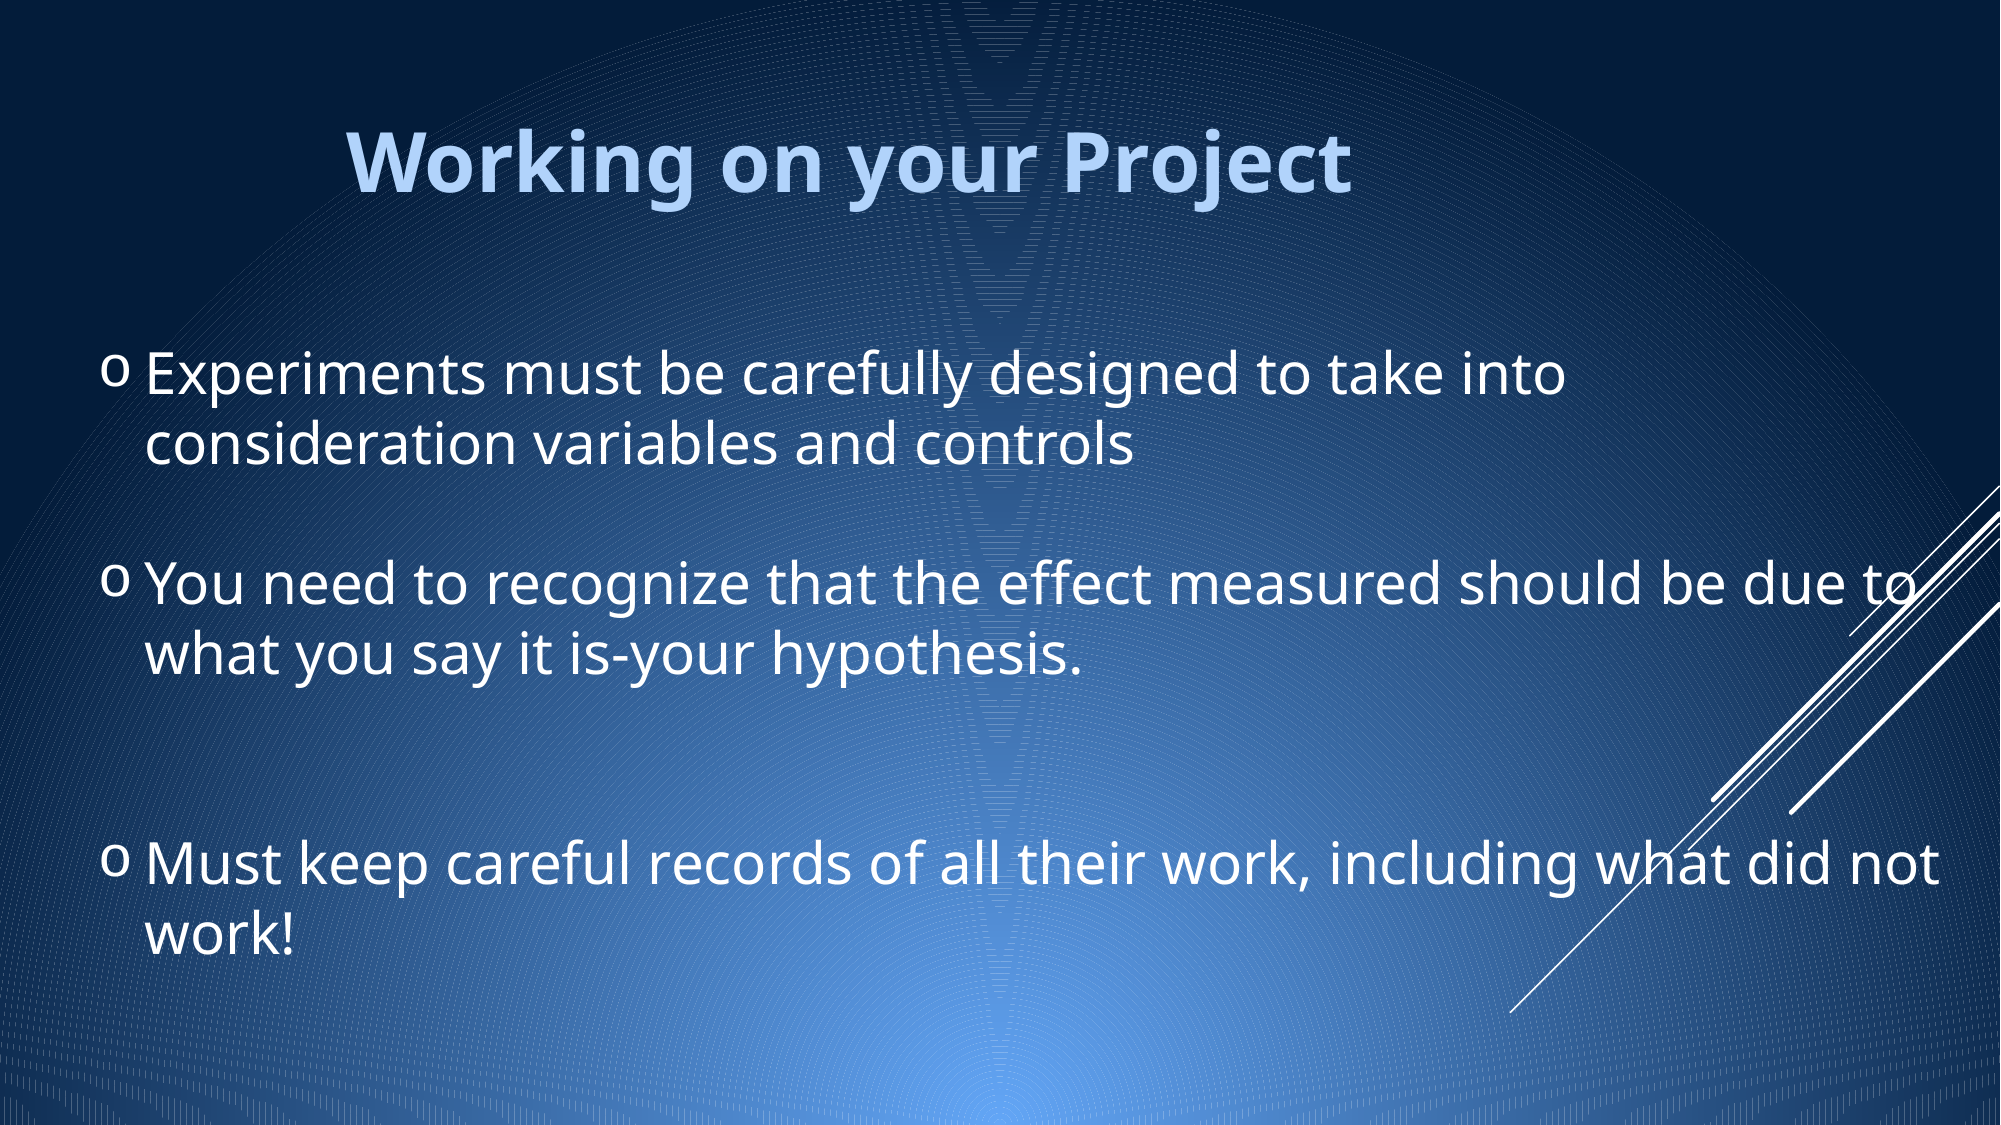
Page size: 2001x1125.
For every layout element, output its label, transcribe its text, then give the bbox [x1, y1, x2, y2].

text_box Working on your Project [228, 101, 1473, 217]
text_box Experiments must be carefully designed to take into consideration variables and controls You need to recognize that the effect measured should be due to what you say it is-your hypothesis. Must keep careful records of all their work, including what did not work! [82, 328, 1962, 1044]
